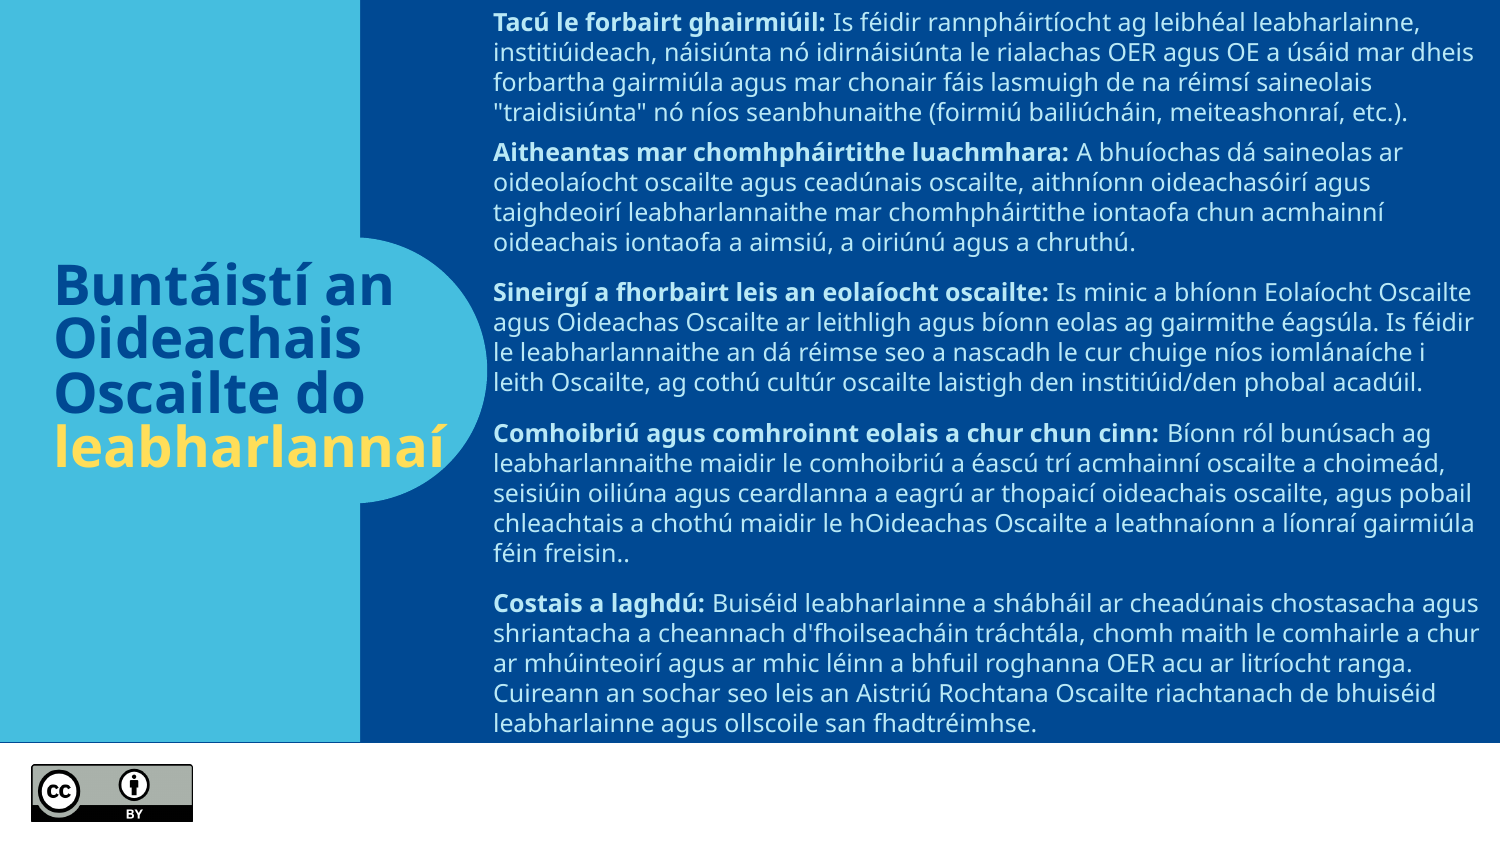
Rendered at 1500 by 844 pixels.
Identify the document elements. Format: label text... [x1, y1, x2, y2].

text_box [300, 493, 405, 504]
picture [31, 764, 193, 822]
text_box Tacú le forbairt ghairmiúil: Is féidir rannpháirtíocht ag leibhéal leabharlainne, institiúideach, náisiúnta nó idirnáisiúnta le rialachas OER agus OE a úsáid mar dheis forbartha gairmiúla agus mar chonair fáis lasmuigh de na réimsí saineolais "traidisiúnta" nó níos seanbhunaithe (foirmiú bailiúcháin, meiteashonraí, etc.). Aitheantas mar chomhpháirtithe luachmhara: A bhuíochas dá saineolas ar oideolaíocht oscailte agus ceadúnais oscailte, aithníonn oideachasóirí agus taighdeoirí leabharlannaithe mar chomhpháirtithe iontaofa chun acmhainní oideachais iontaofa a aimsiú, a oiriúnú agus a chruthú. Sineirgí a fhorbairt leis an eolaíocht oscailte: Is minic a bhíonn Eolaíocht Oscailte agus Oideachas Oscailte ar leithligh agus bíonn eolas ag gairmithe éagsúla. Is féidir le leabharlannaithe an dá réimse seo a nascadh le cur chuige níos iomlánaíche i leith Oscailte, ag cothú cultúr oscailte laistigh den institiúid/den phobal acadúil. Comhoibriú agus comhroinnt eolais a chur chun cinn: Bíonn ról bunúsach ag leabharlannaithe maidir le comhoibriú a éascú trí acmhainní oscailte a choimeád, seisiúin oiliúna agus ceardlanna a eagrú ar thopaicí oideachais oscailte, agus pobail chleachtais a chothú maidir le hOideachas Oscailte a leathnaíonn a líonraí gairmiúla féin freisin.. Costais a laghdú: Buiséid leabharlainne a shábháil ar cheadúnais chostasacha agus shriantacha a cheannach d'fhoilseacháin tráchtála, chomh maith le comhairle a chur ar mhúinteoirí agus ar mhic léinn a bhfuil roghanna OER acu ar litríocht ranga. Cuireann an sochar seo leis an Aistriú Rochtana Oscailte riachtanach de bhuiséid leabharlainne agus ollscoile san fhadtréimhse. [478, 0, 1500, 741]
text_box [463, 294, 488, 447]
text_box [0, 0, 361, 742]
text_box Buntáistí an Oideachais Oscailte do leabharlannaí [38, 246, 463, 493]
text_box [304, 237, 401, 246]
text_box [0, 750, 1500, 844]
